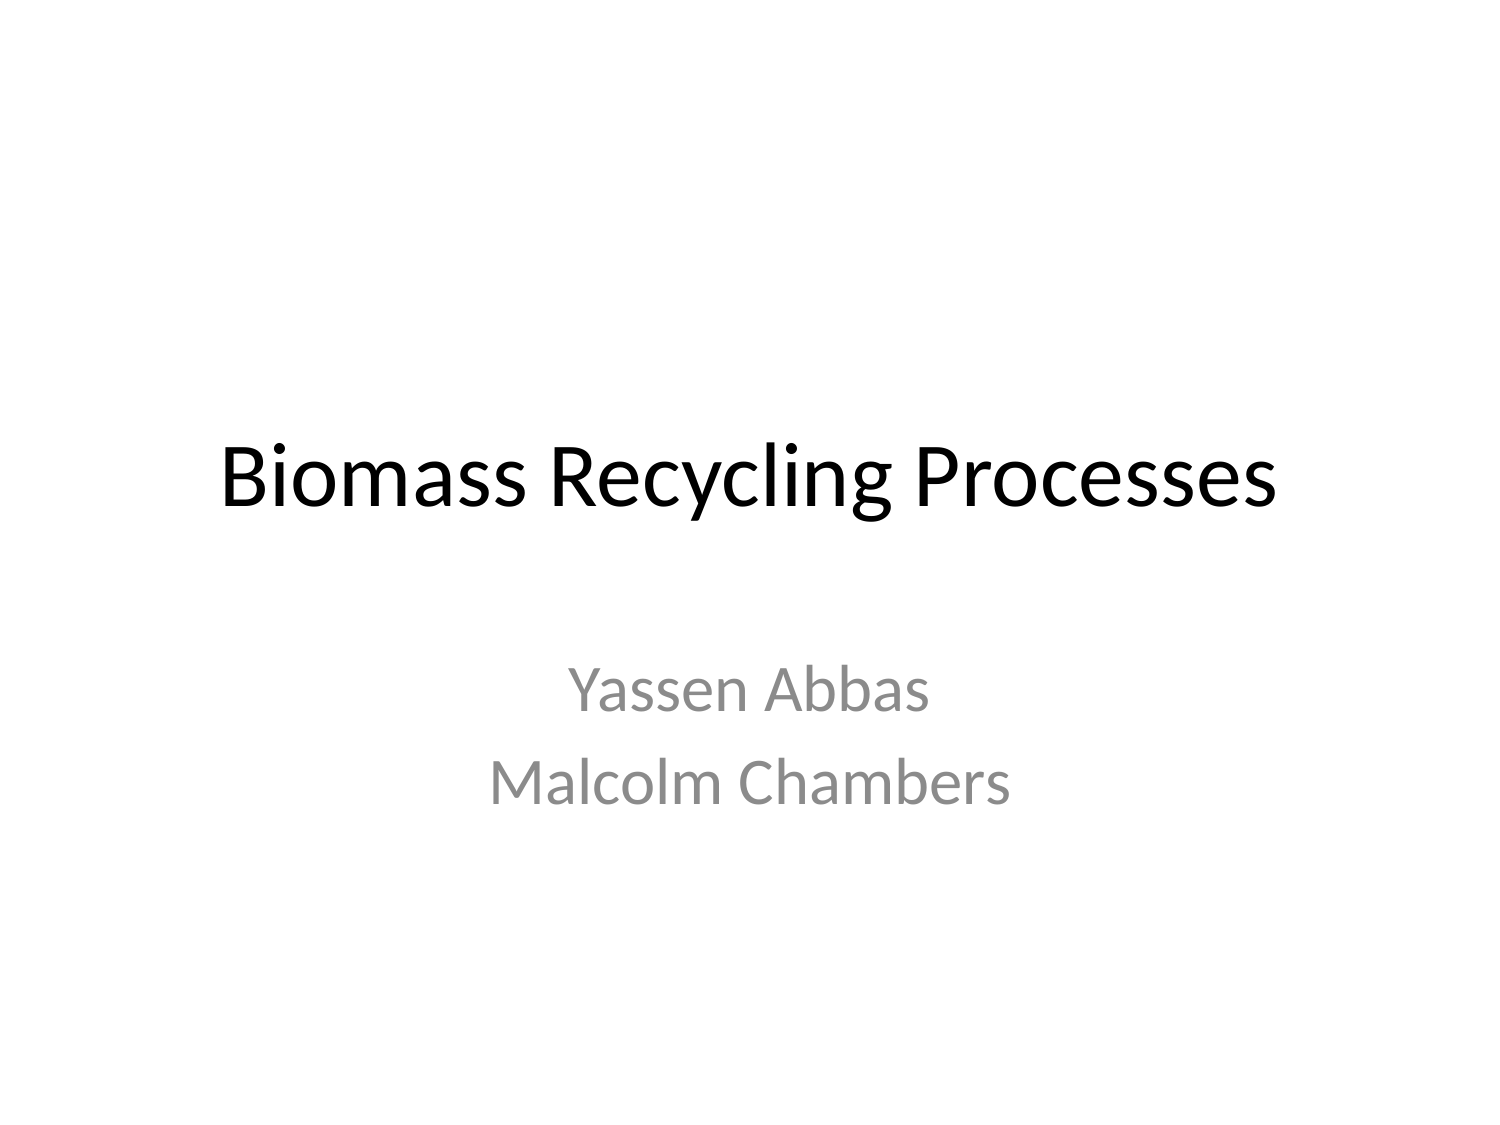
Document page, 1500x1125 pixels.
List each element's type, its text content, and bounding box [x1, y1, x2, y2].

title Biomass Recycling Processes [112, 349, 1388, 591]
subtitle Yassen Abbas Malcolm Chambers [225, 637, 1275, 925]
